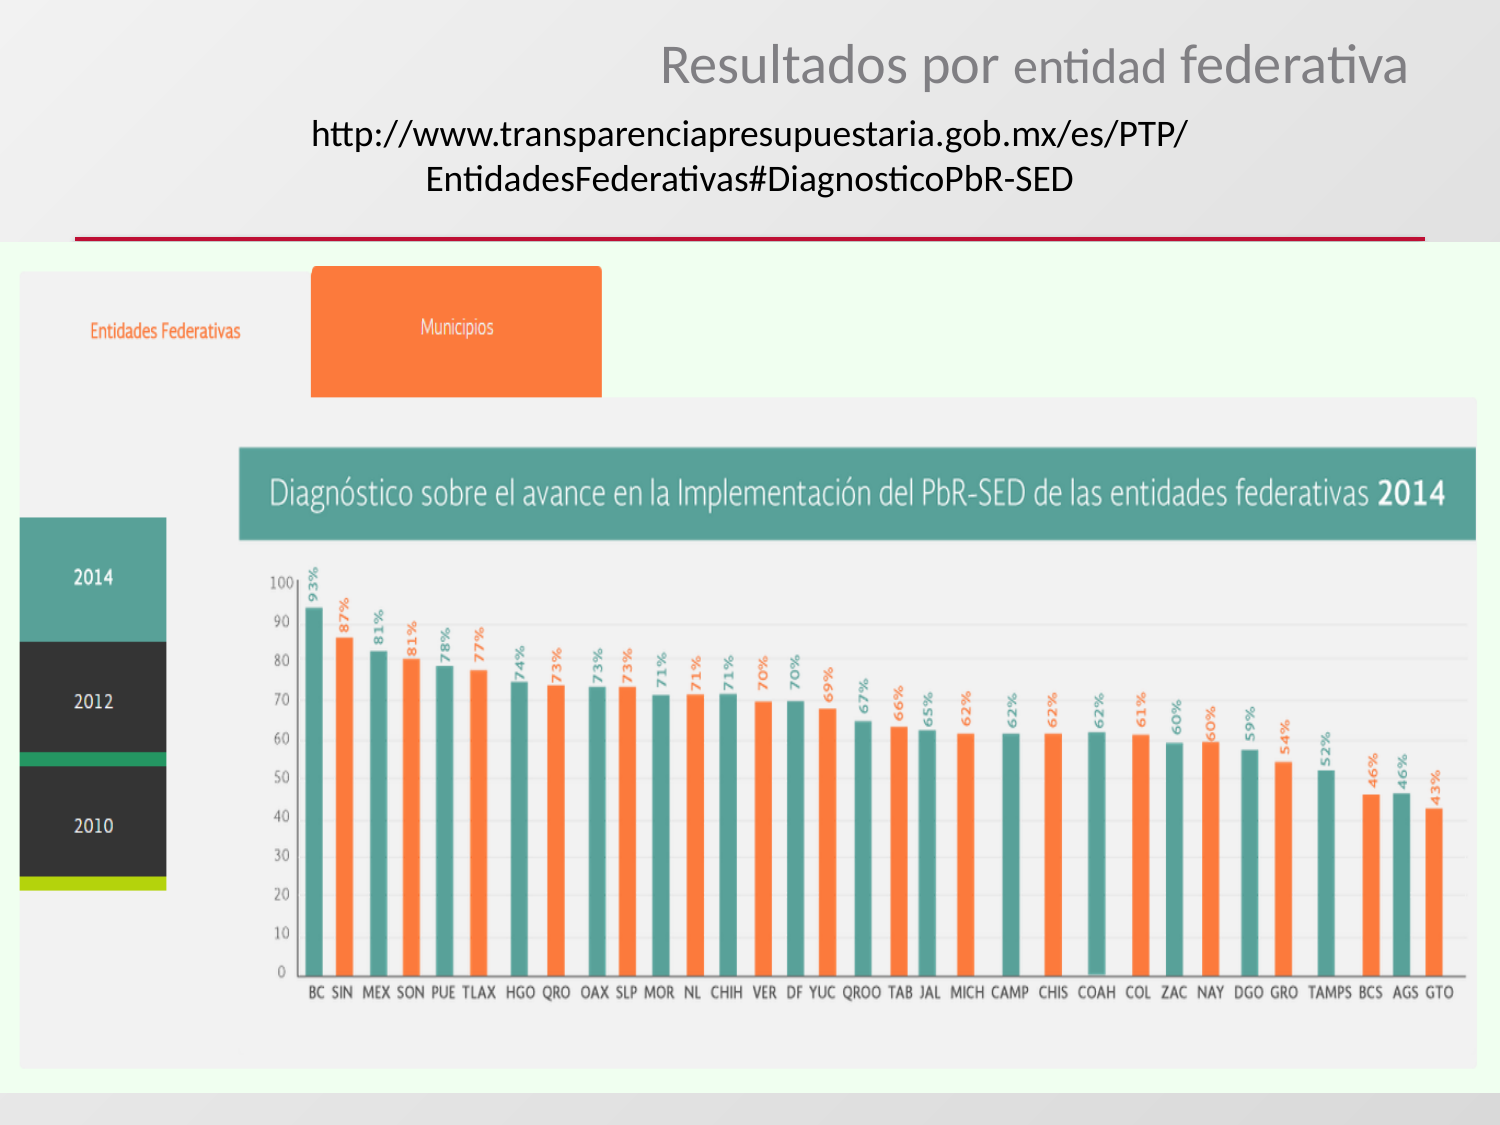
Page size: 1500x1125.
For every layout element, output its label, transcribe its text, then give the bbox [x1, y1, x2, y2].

text_box http://www.transparenciapresupuestaria.gob.mx/es/PTP/EntidadesFederativas#DiagnosticoPbR-SED [204, 102, 1296, 207]
title Resultados por entidad federativa [75, 8, 1425, 114]
picture [0, 242, 1500, 1094]
